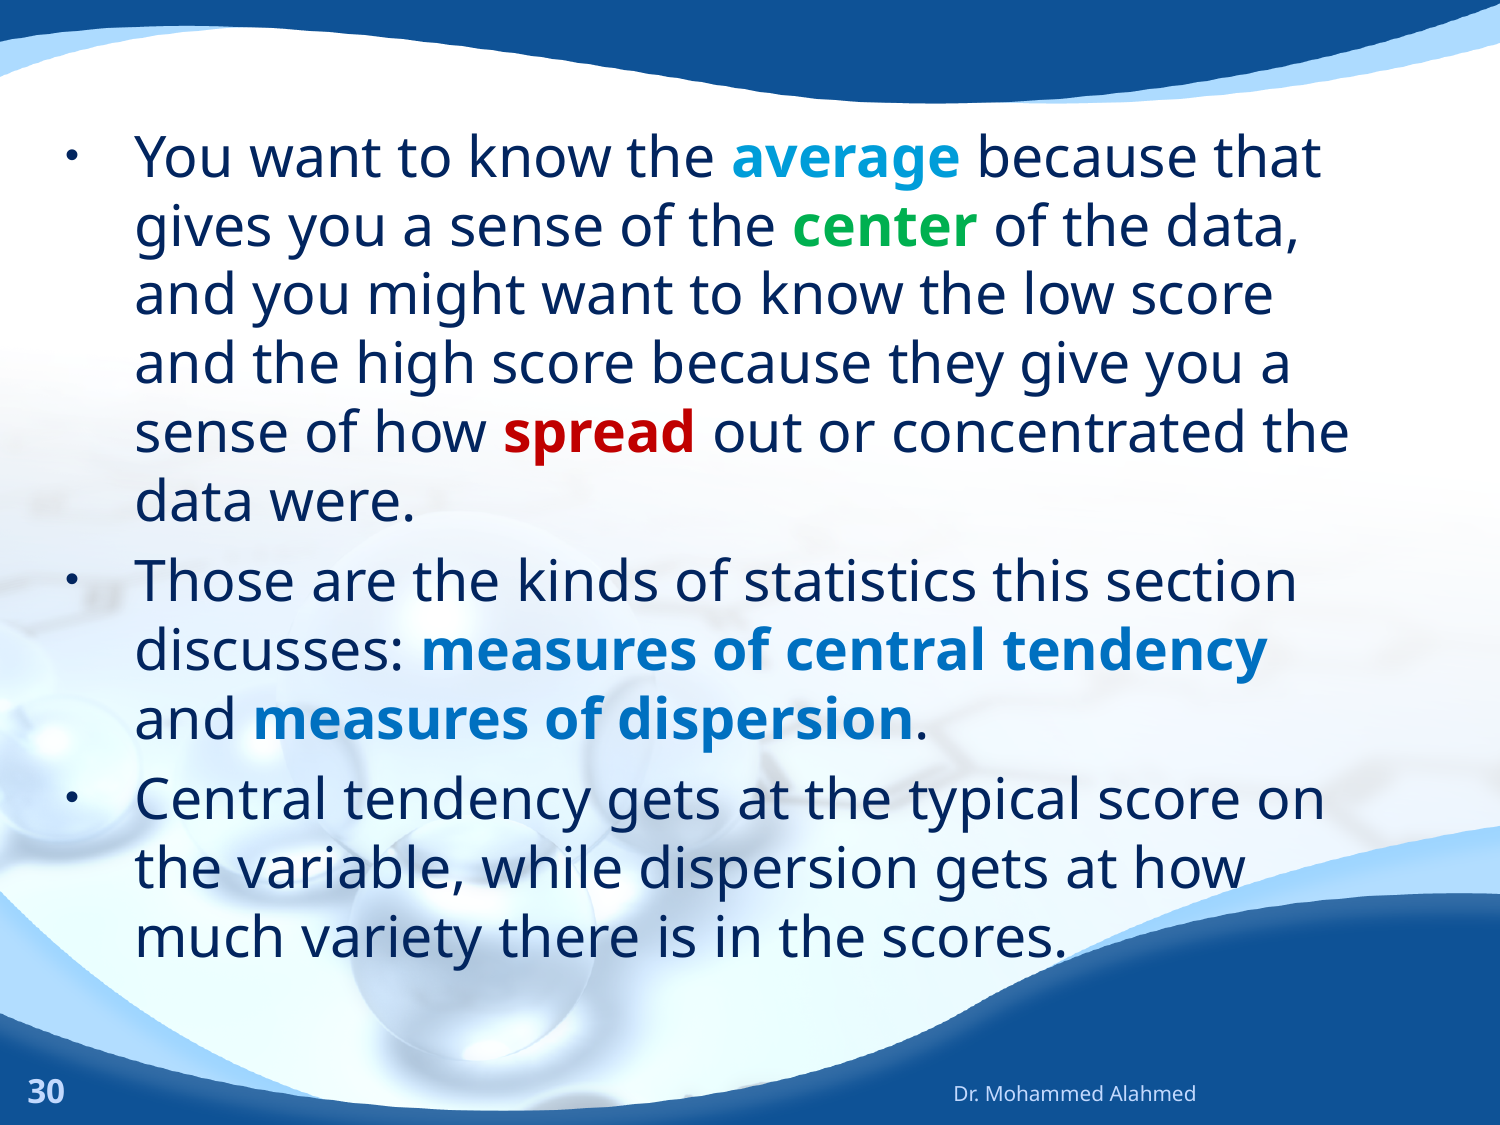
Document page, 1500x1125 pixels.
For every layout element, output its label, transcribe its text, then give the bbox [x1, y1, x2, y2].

slide_number 30 [12, 1062, 363, 1123]
list You want to know the average because that gives you a sense of the center of the data, and you might want to know the low score and the high score because they give you a sense of how spread out or concentrated the data were. Those are the kinds of statistics this section discusses: measures of central tendency and measures of dispersion. Central tendency gets at the typical score on the variable, while dispersion gets at how much variety there is in the scores. [50, 112, 1400, 980]
footer Dr. Mohammed Alahmed [837, 1073, 1313, 1125]
picture [0, 0, 1500, 1125]
